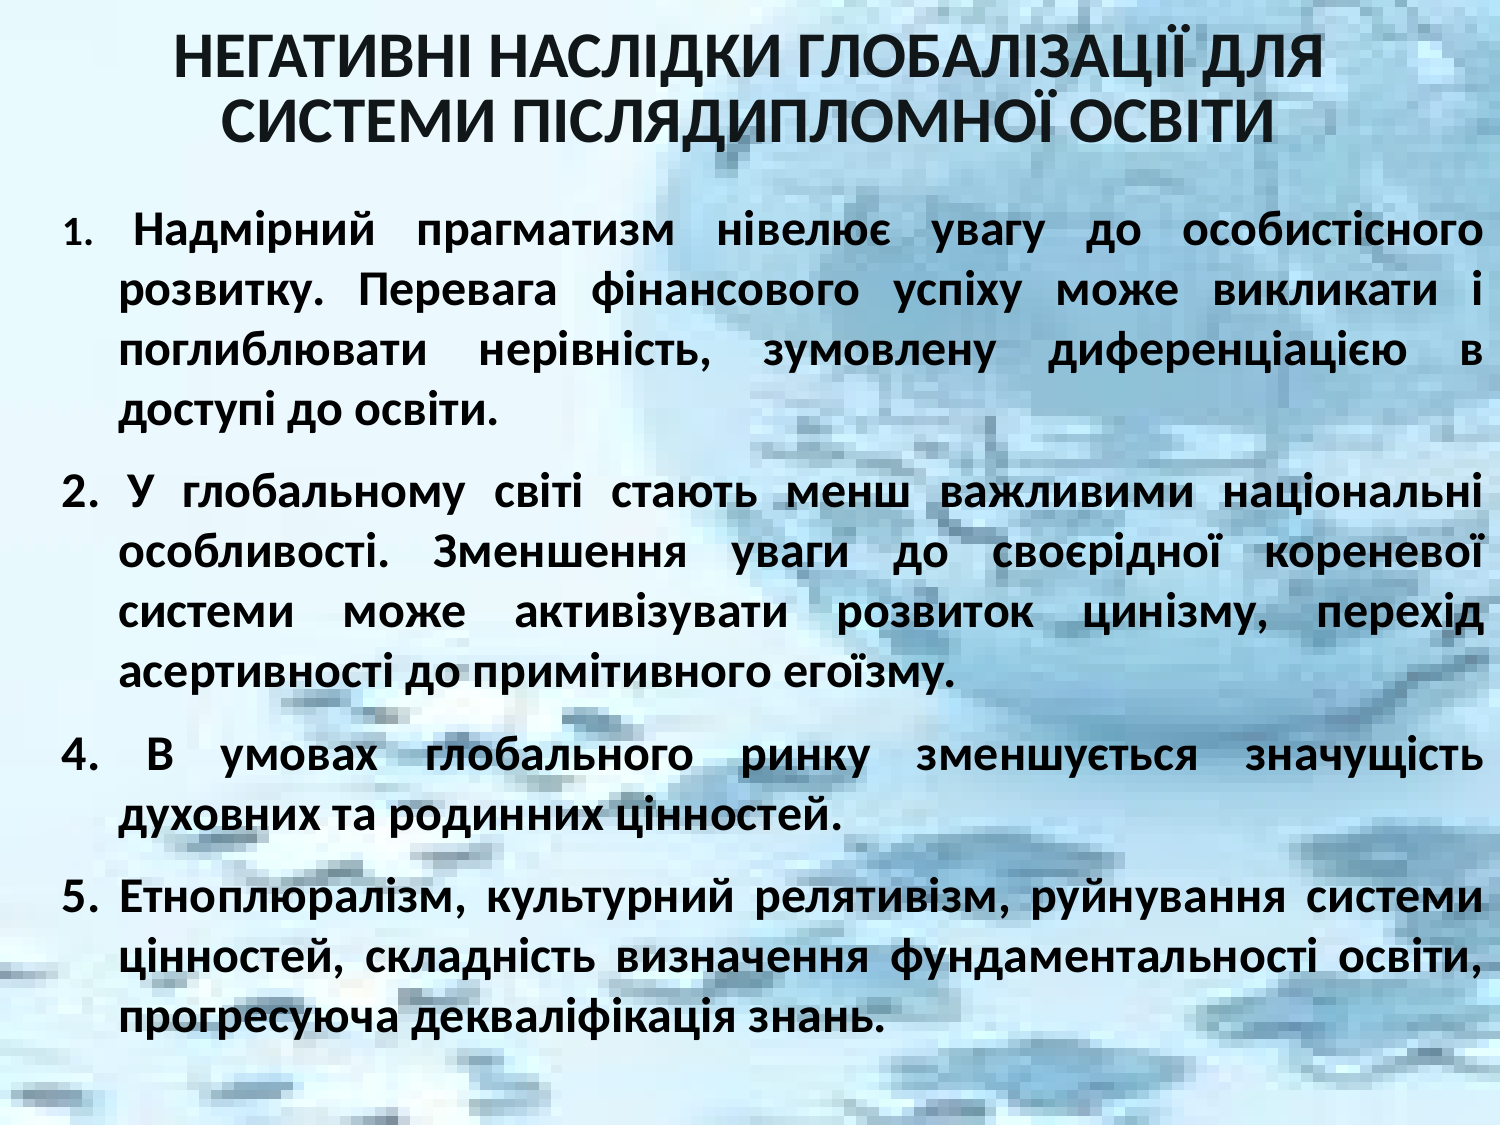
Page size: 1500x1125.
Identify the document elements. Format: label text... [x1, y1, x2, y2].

list 1. Надмірний прагматизм нівелює увагу до особистісного розвитку. Перевага фінансового успіху може викликати і поглиблювати нерівність, зумовлену диференціацією в доступі до освіти. 2. У глобальному світі стають менш важливими національні особливості. Зменшення уваги до своєрідної кореневої системи може активізувати розвиток цинізму, перехід асертивності до примітивного егоїзму. 4. В умовах глобального ринку зменшується значущість духовних та родинних цінностей. 5. Етноплюралізм, культурний релятивізм, руйнування системи цінностей, складність визначення фундаментальності освіти, прогресуюча декваліфікація знань. [46, 187, 1500, 1044]
title НЕГАТИВНІ НАСЛІДКИ ГЛОБАЛІЗАЦІЇ ДЛЯ СИСТЕМИ ПІСЛЯДИПЛОМНОЇ ОСВІТИ [74, 0, 1426, 187]
